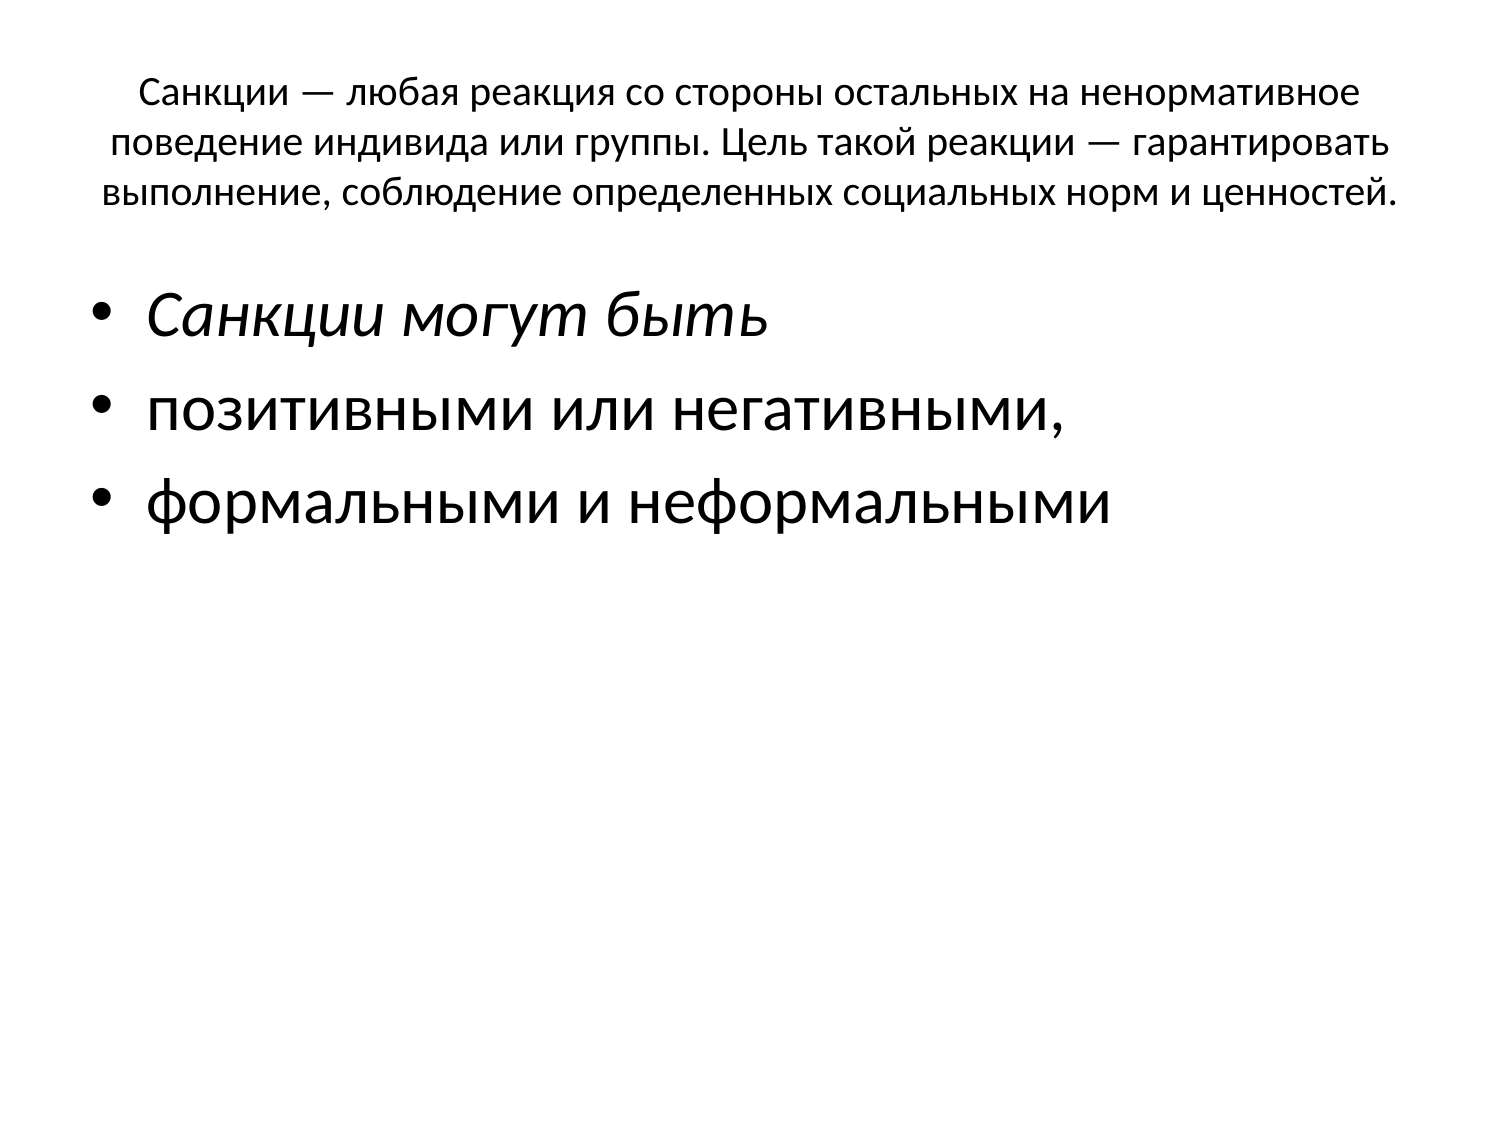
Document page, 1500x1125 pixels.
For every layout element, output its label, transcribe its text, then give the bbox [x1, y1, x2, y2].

title Санкции — любая реакция со стороны остальных на ненормативное поведение индивида или группы. Цель такой реакции — гарантировать выполнение, соблюдение определенных социальных норм и ценностей. [75, 45, 1425, 233]
list Санкции могут быть позитивными или негативными, формальными и неформальными [75, 262, 1425, 1005]
